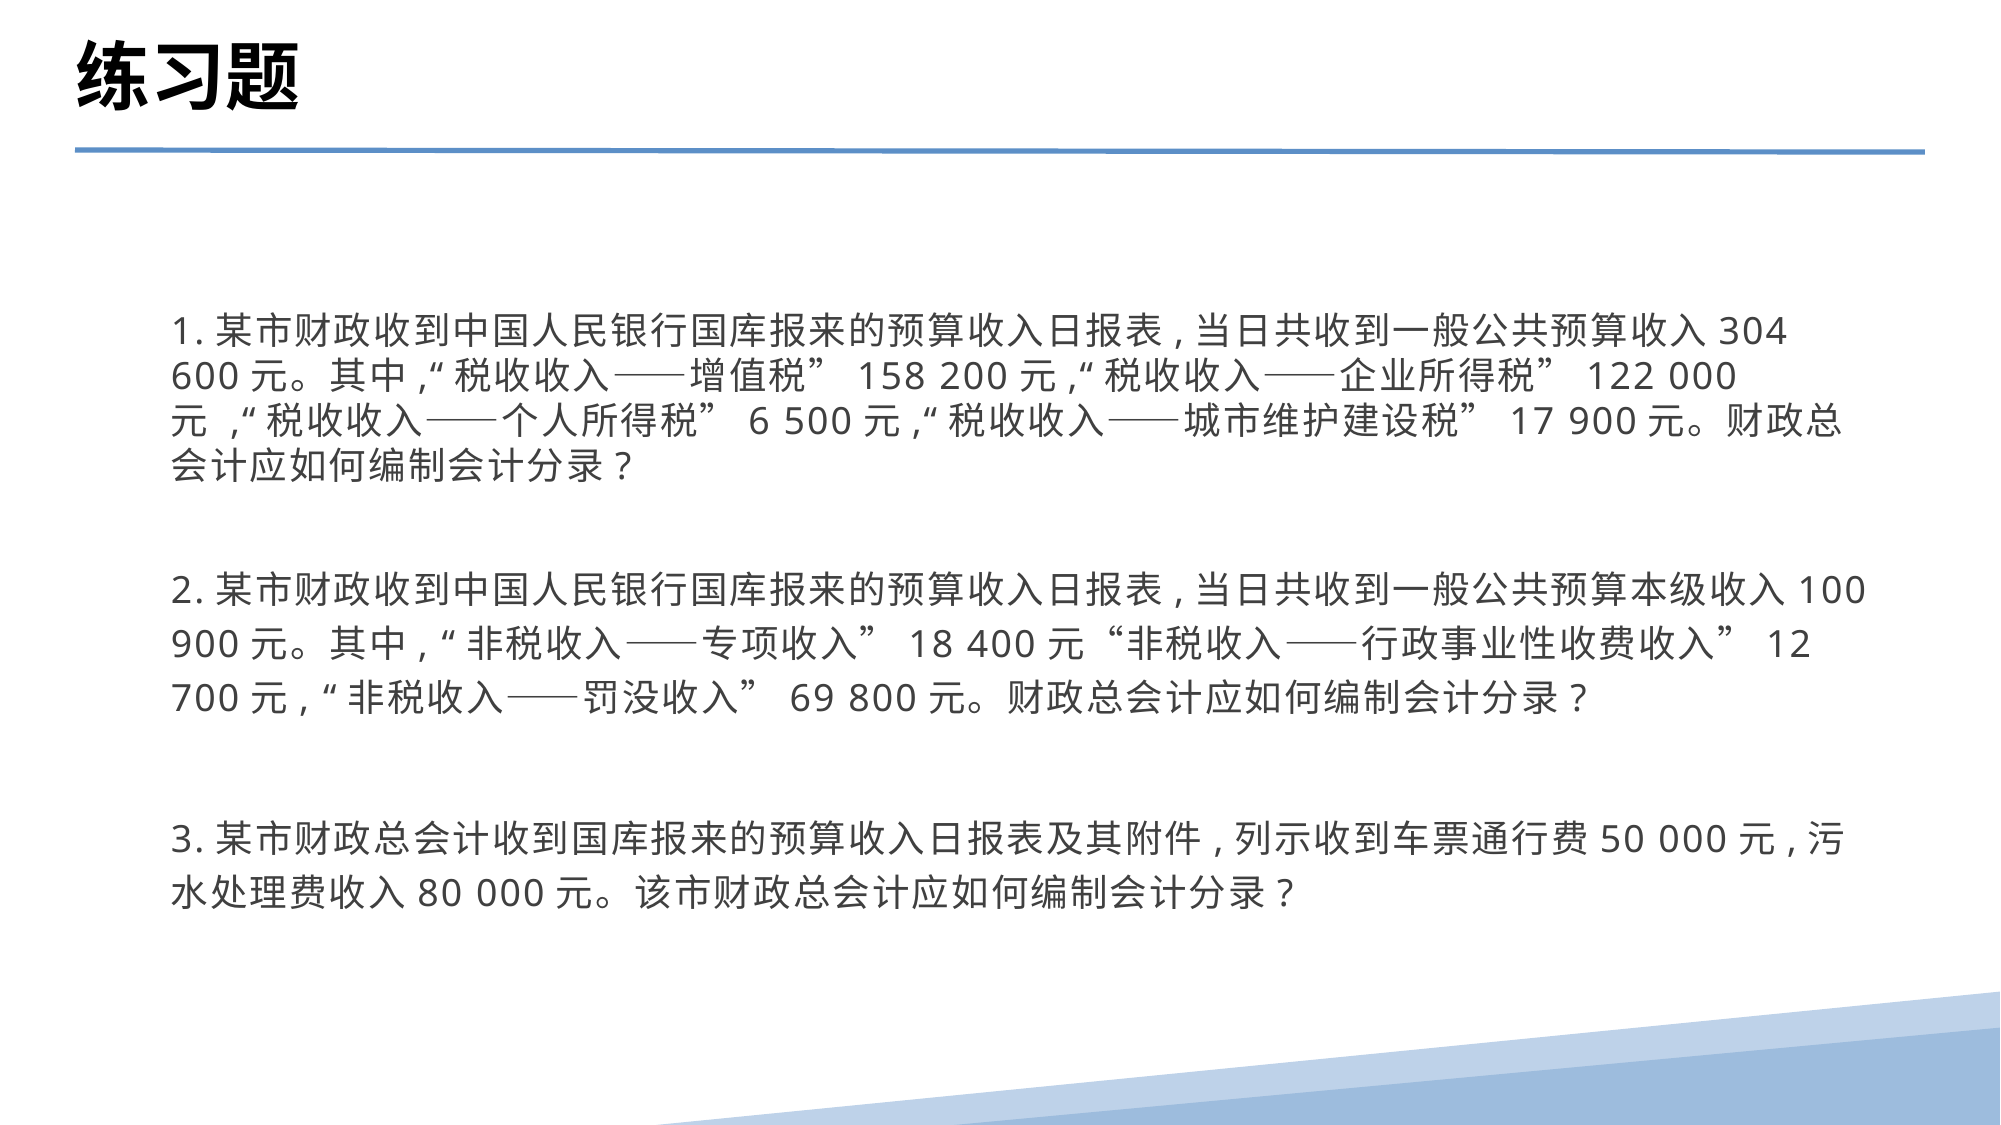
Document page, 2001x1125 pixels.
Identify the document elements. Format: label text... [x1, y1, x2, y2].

text_box 1.某市财政收到中国人民银行国库报来的预算收入日报表,当日共收到一般公共预算收入304 600元。其中,“税收收入——增值税”158 200元,“税收收入——企业所得税”122 000元 ,“税收收入——个人所得税”6 500元,“税收收入——城市维护建设税”17 900元。财政总会计应如何编制会计分录? 2.某市财政收到中国人民银行国库报来的预算收入日报表,当日共收到一般公共预算本级收入100 900元。其中, “非税收入——专项收入”18 400元“非税收入——行政事业性收费收入”12 700元, “非税收入——罚没收入”69 800元。财政总会计应如何编制会计分录? 3.某市财政总会计收到国库报来的预算收入日报表及其附件,列示收到车票通行费50 000元,污水处理费收入80 000元。该市财政总会计应如何编制会计分录? [160, 216, 1879, 1005]
text_box 练习题 [75, 24, 1925, 125]
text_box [656, 991, 2000, 1125]
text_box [74, 149, 1925, 153]
